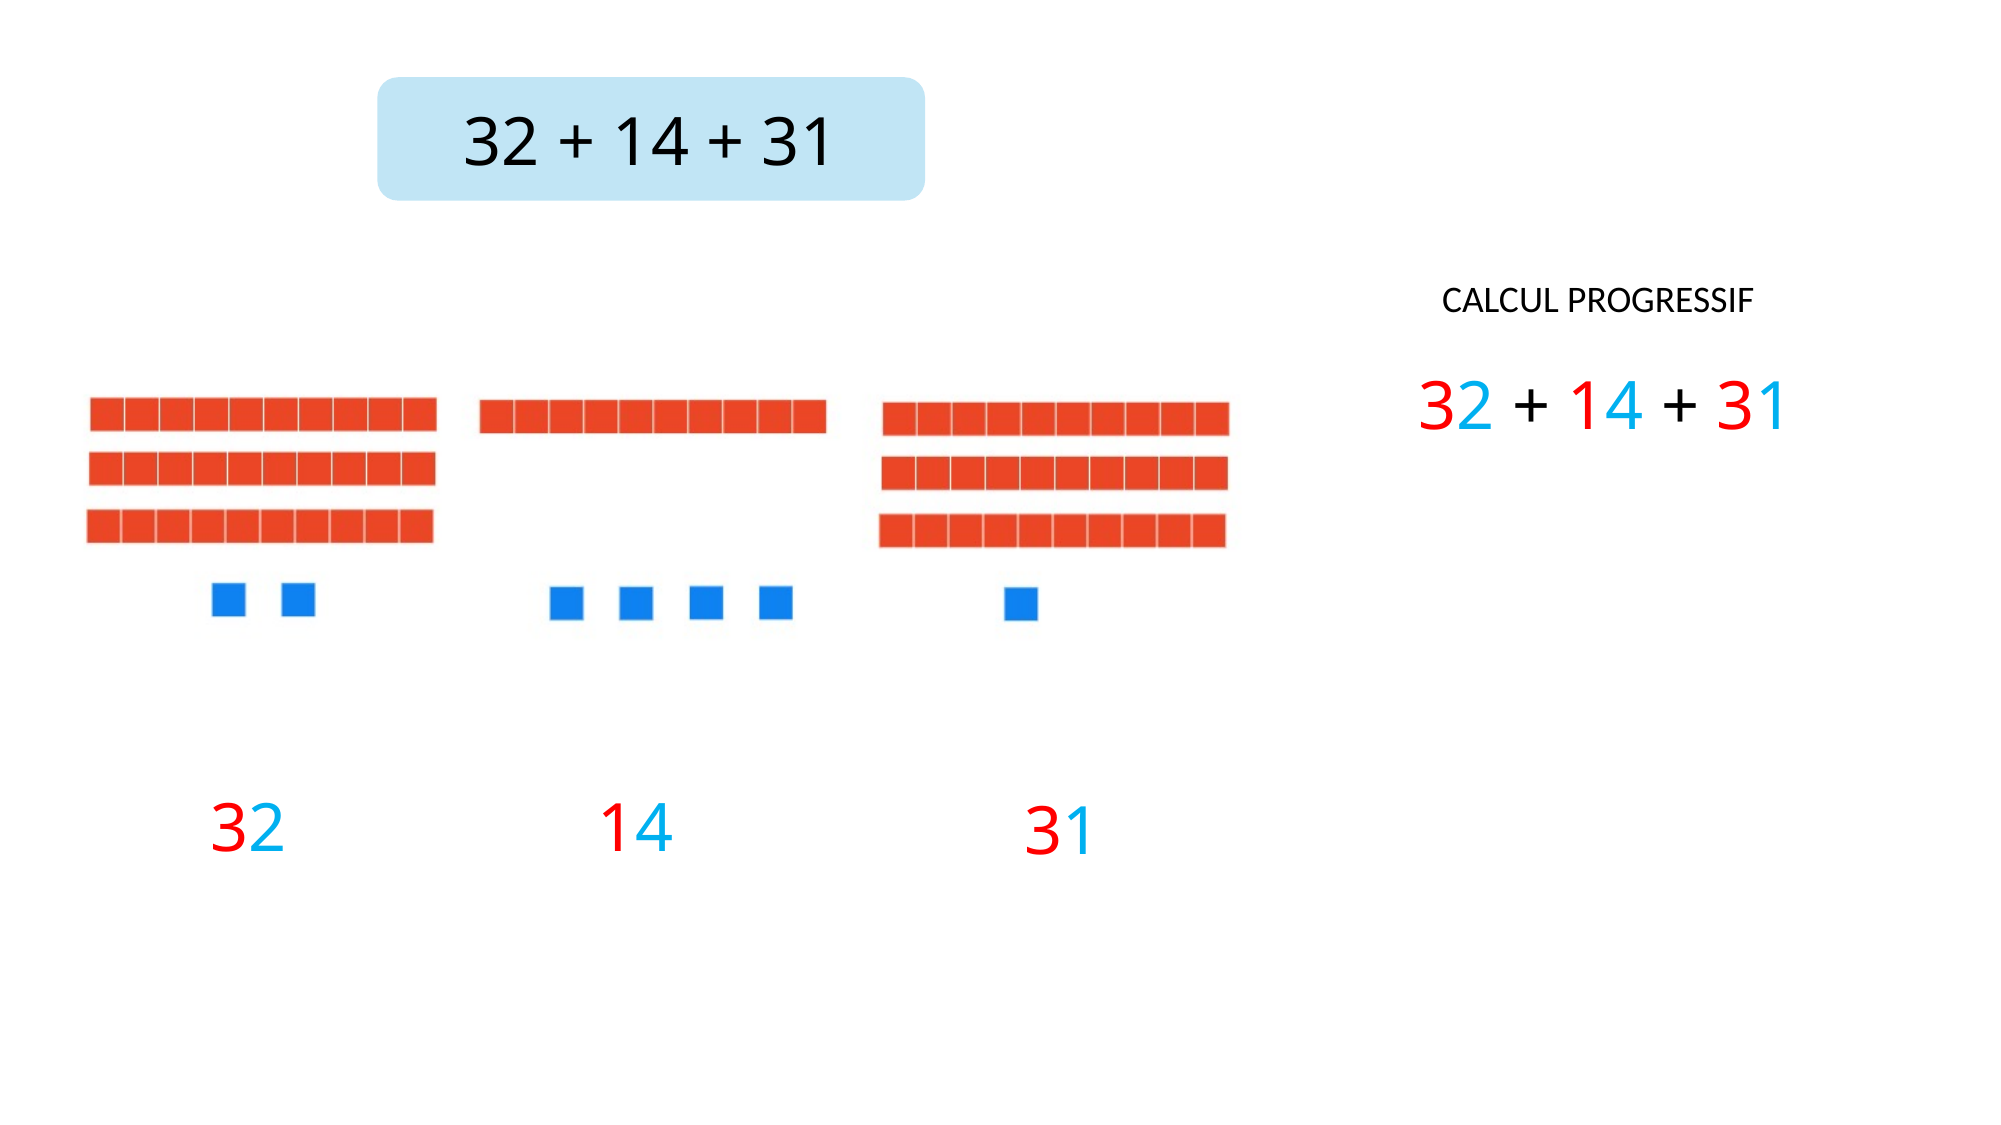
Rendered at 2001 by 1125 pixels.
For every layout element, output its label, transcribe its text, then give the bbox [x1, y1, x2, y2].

text_box 32 + 14 + 31 [375, 75, 927, 203]
text_box 32 + 14 + 31 [1299, 355, 1933, 450]
text_box CALCUL PROGRESSIF [1427, 268, 1781, 328]
text_box 31 [915, 780, 1211, 875]
text_box 32 [195, 777, 330, 872]
picture [17, 328, 1299, 691]
text_box 14 [479, 777, 775, 872]
